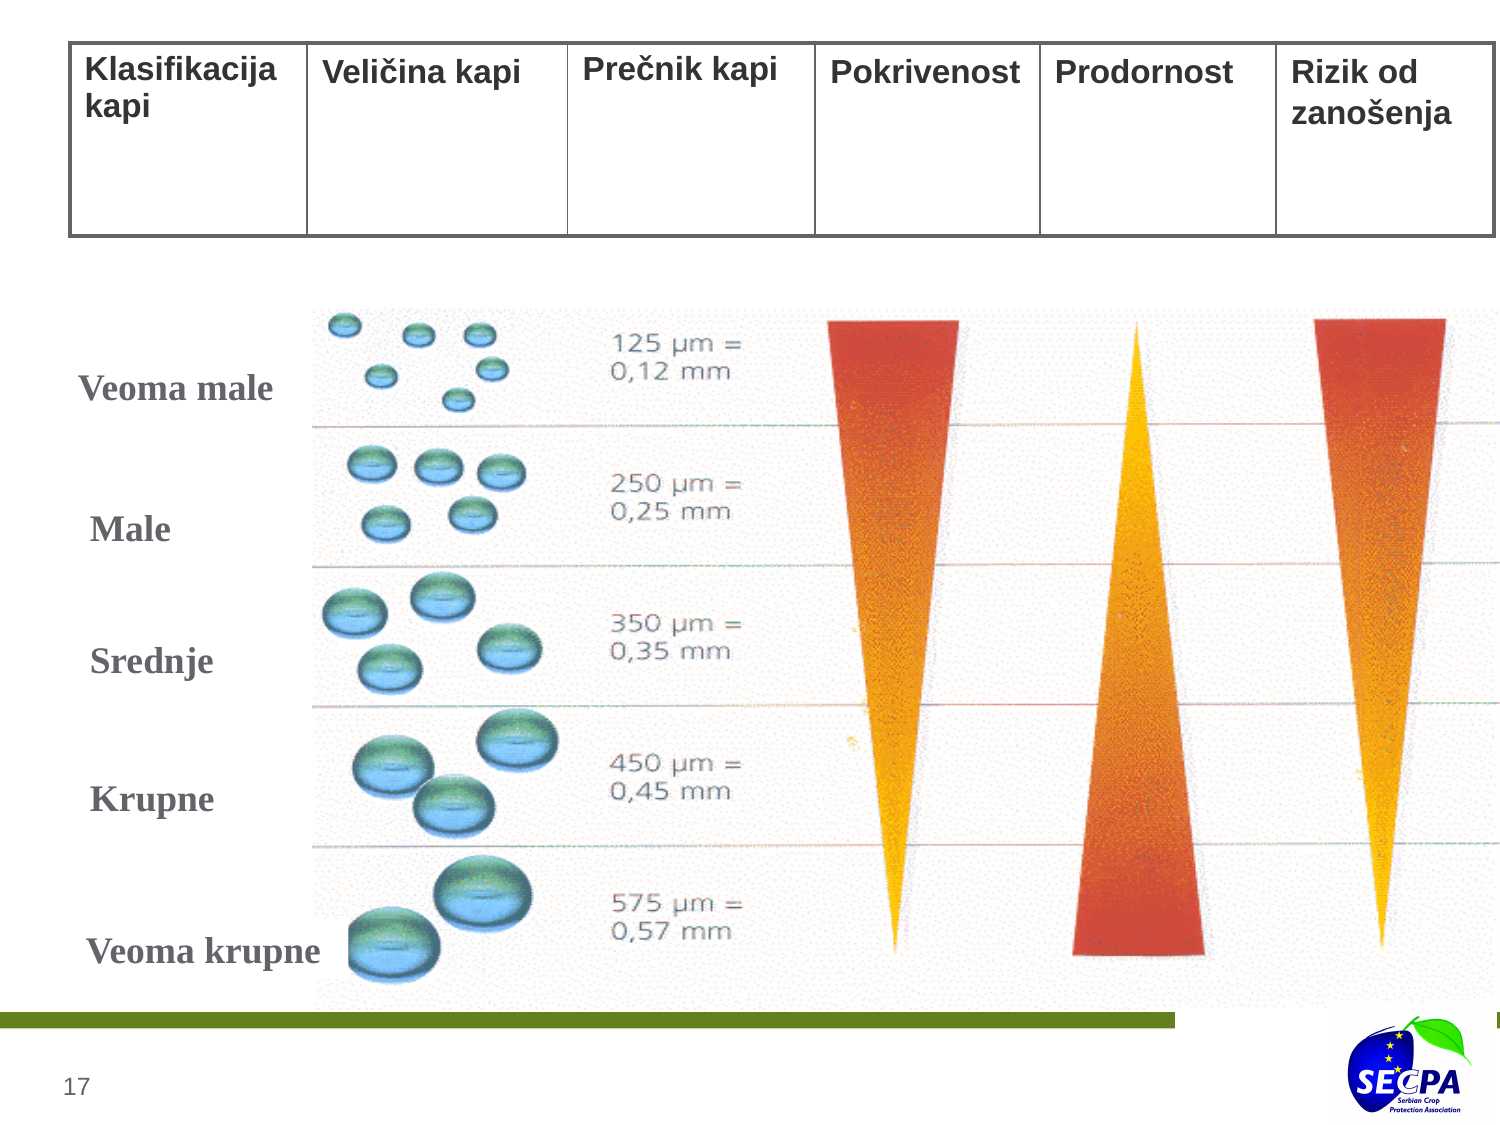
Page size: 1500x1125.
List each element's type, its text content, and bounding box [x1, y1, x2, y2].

table_header Pokrivenost [816, 45, 1039, 234]
text_box Srednje [74, 628, 266, 689]
table_header Veličina kapi [308, 45, 567, 234]
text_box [1174, 1002, 1498, 1125]
table_header Prodornost [1041, 45, 1275, 234]
text_box Male [74, 496, 266, 557]
text_box Krupne [74, 766, 266, 826]
picture [312, 307, 1500, 1010]
table_header Prečnik kapi [568, 45, 814, 234]
table_header Rizik od zanošenja [1277, 45, 1492, 234]
table_header Klasifikacija kapi [72, 45, 306, 234]
picture [0, 1012, 1174, 1125]
text_box Veoma male [63, 355, 290, 415]
text_box Veoma krupne [71, 919, 307, 979]
